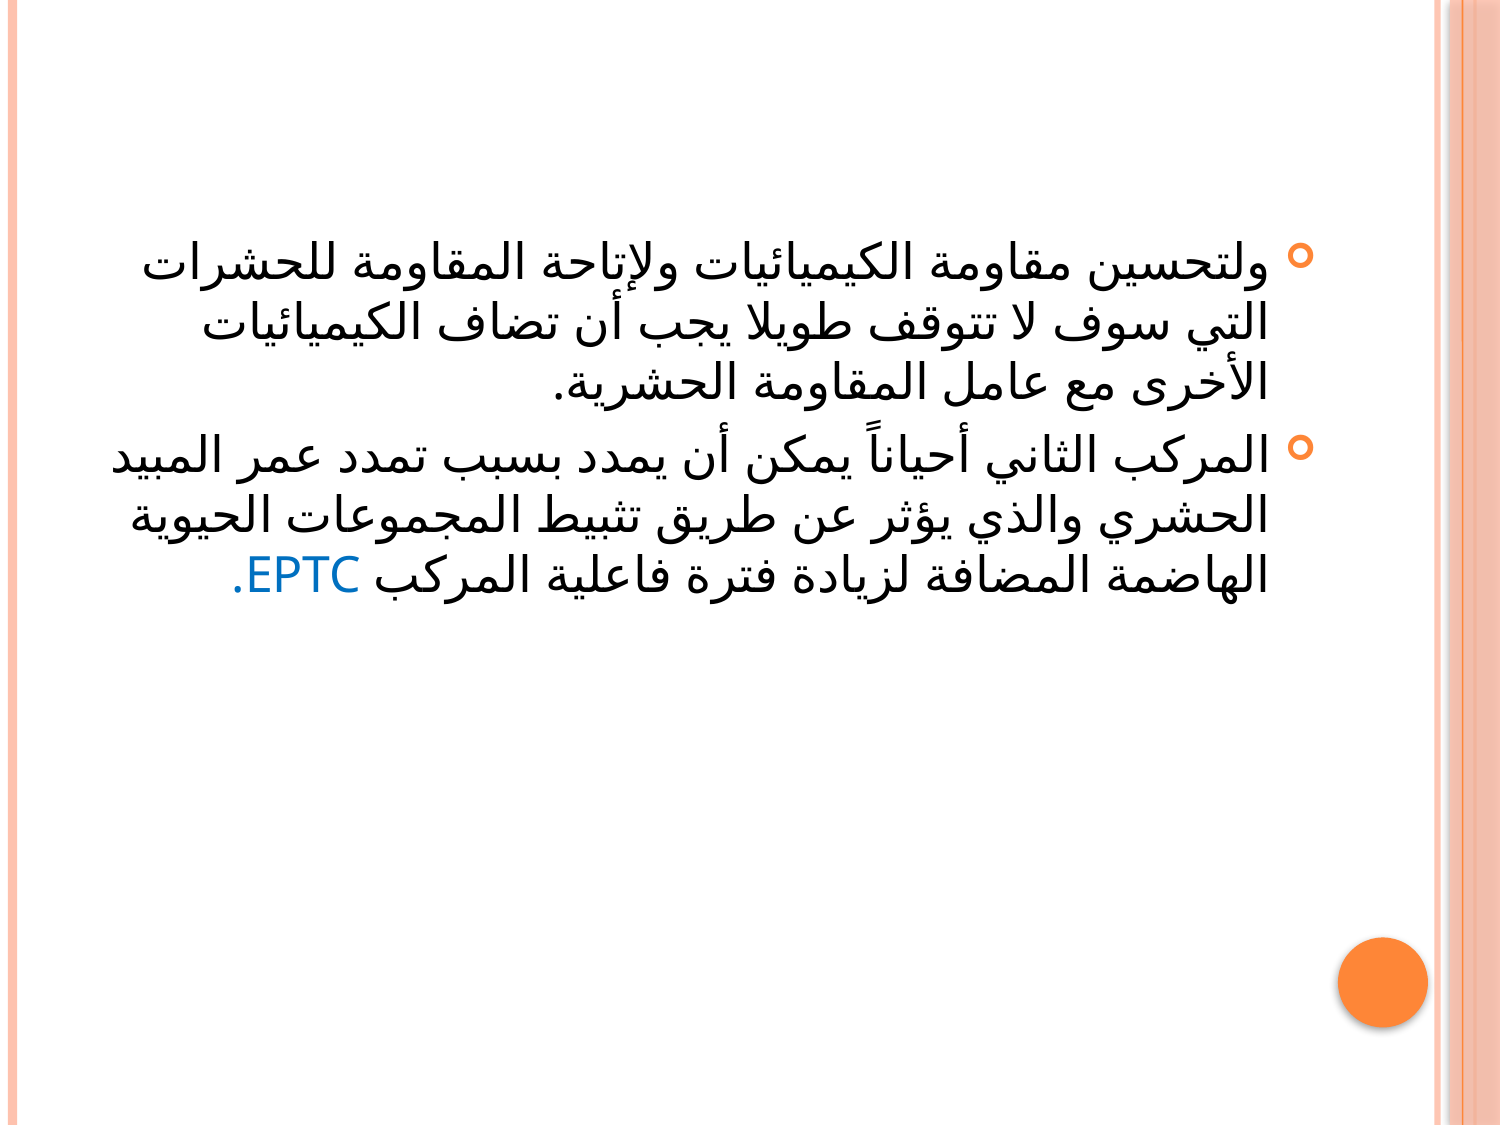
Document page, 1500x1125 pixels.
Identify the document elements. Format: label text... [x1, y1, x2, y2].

list ولتحسين مقاومة الكيميائيات ولإتاحة المقاومة للحشرات التي سوف لا تتوقف طويلا يجب أن تضاف الكيميائيات الأخرى مع عامل المقاومة الحشرية. المركب الثاني أحياناً يمكن أن يمدد بسبب تمدد عمر المبيد الحشري والذي يؤثر عن طريق تثبيط المجموعات الحيوية الهاضمة المضافة لزيادة فترة فاعلية المركب EPTC. [58, 222, 1332, 715]
